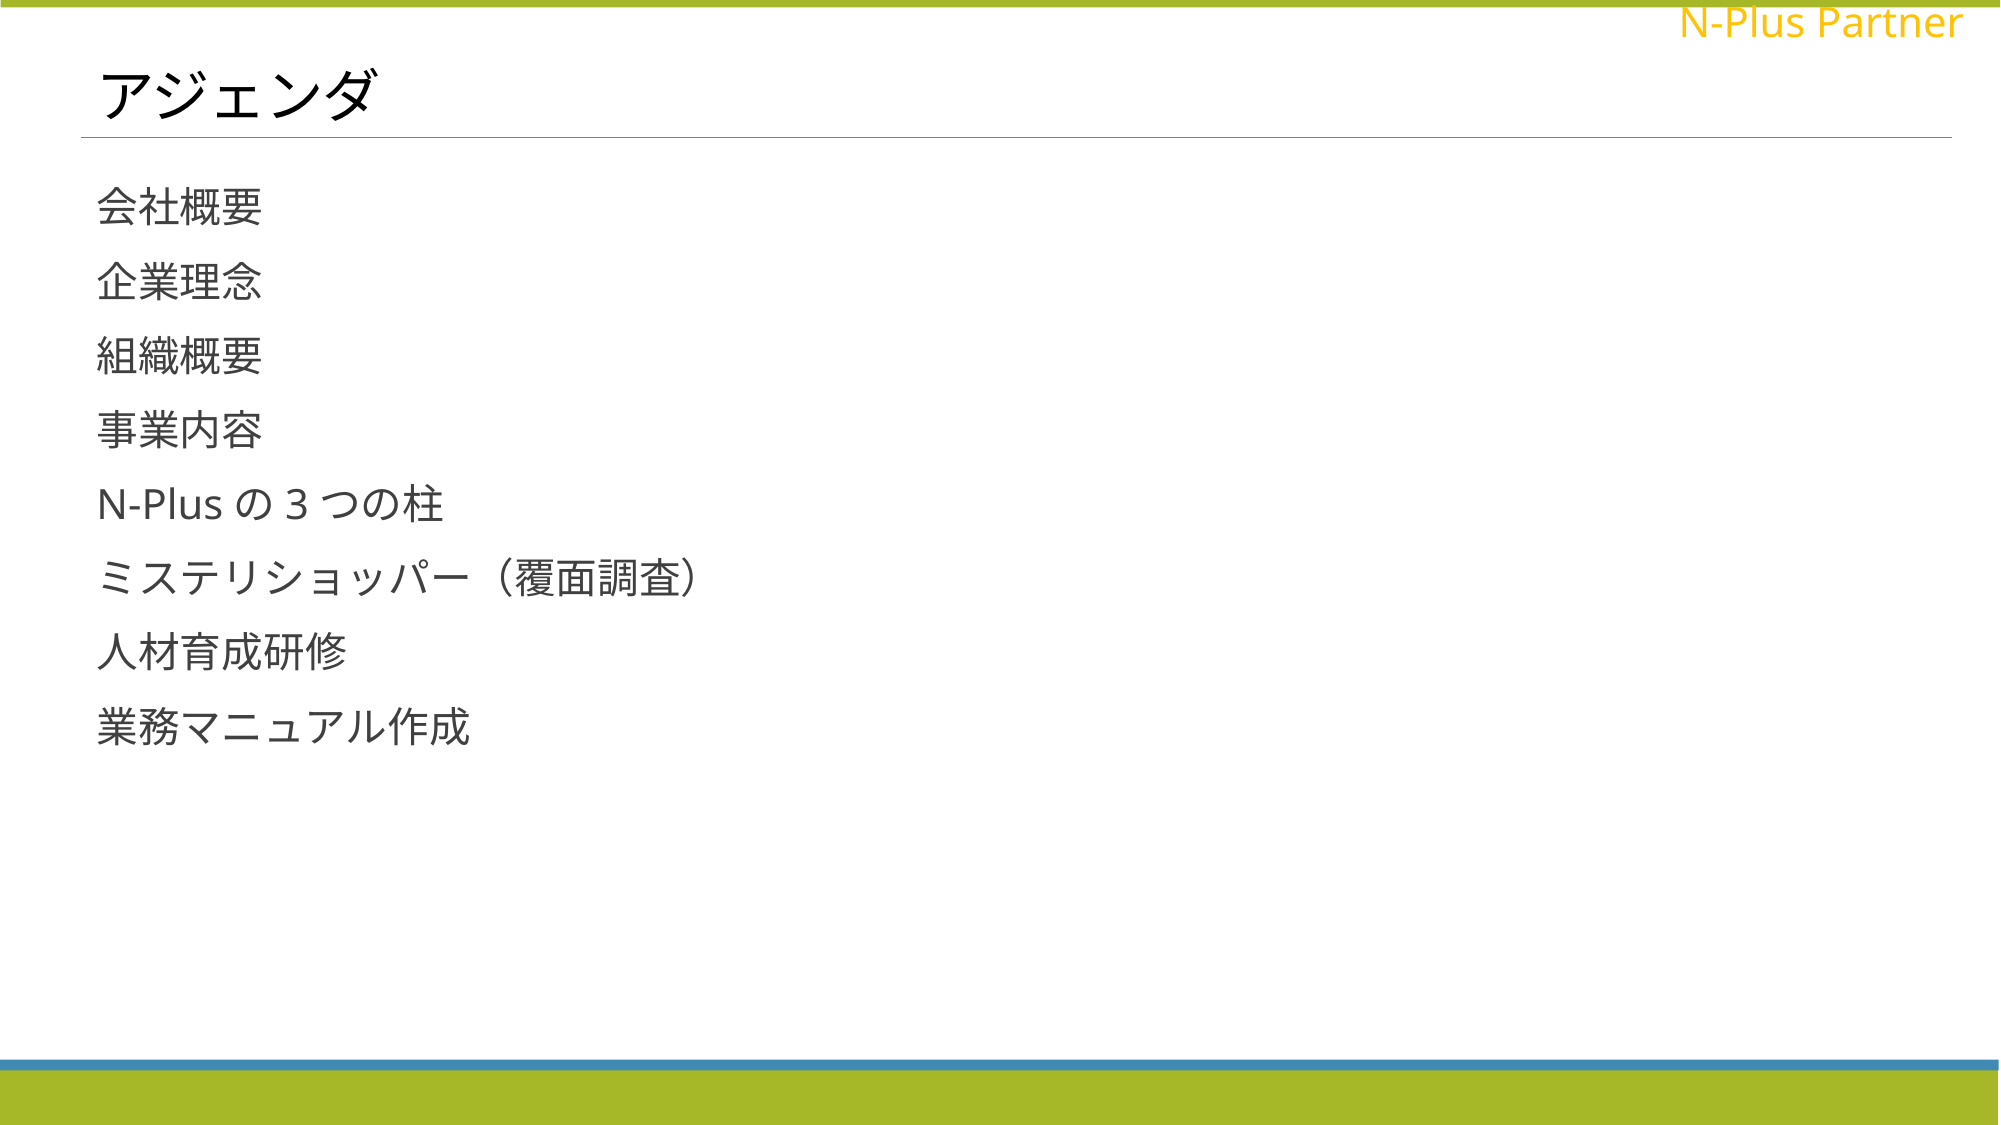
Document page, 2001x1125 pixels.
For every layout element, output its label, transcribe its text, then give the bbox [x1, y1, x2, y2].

list 会社概要 企業理念 組織概要 事業内容 N-Plusの3つの柱 ミステリショッパー（覆面調査） 人材育成研修 業務マニュアル作成 [81, 179, 1953, 1006]
title アジェンダ [81, 49, 1953, 138]
